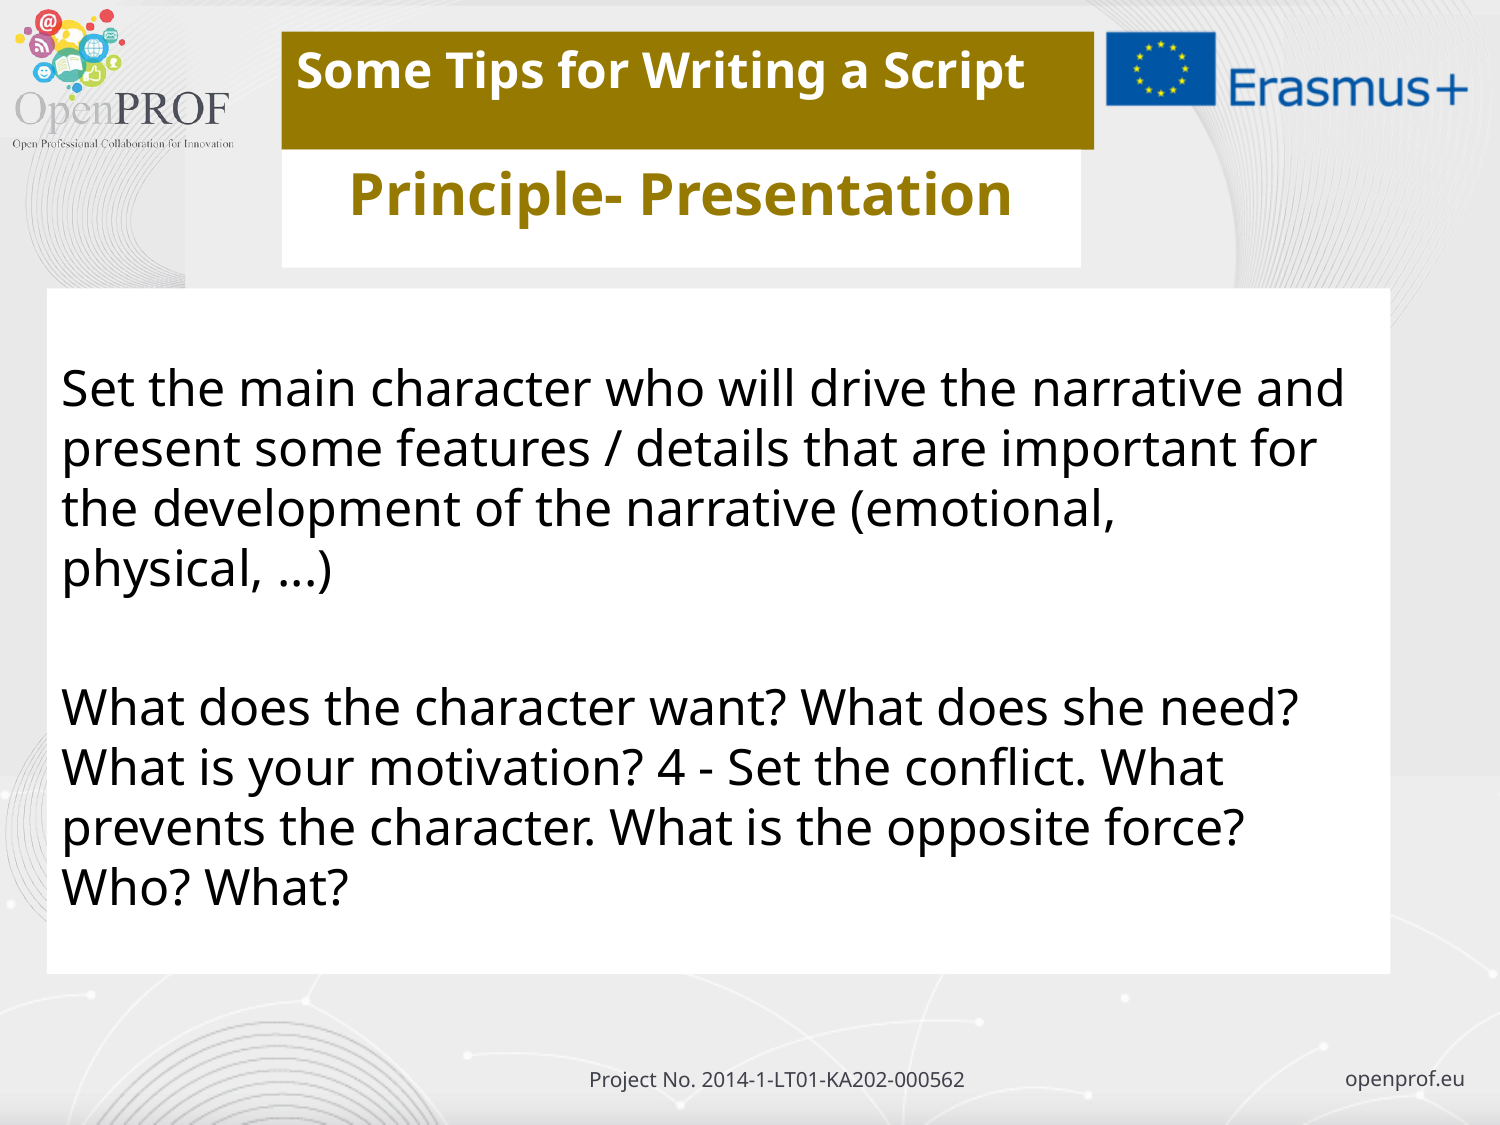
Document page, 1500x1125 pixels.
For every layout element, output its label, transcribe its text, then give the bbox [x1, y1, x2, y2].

text_box Principle- Presentation [281, 149, 1082, 268]
picture [0, 0, 1500, 1125]
text_box Some Tips for Writing a Script [281, 31, 1095, 150]
list Set the main character who will drive the narrative and present some features / details that are important for the development of the narrative (emotional, physical, ...) What does the character want? What does she need? What is your motivation? 4 - Set the conflict. What prevents the character. What is the opposite force? Who? What? [46, 288, 1391, 975]
